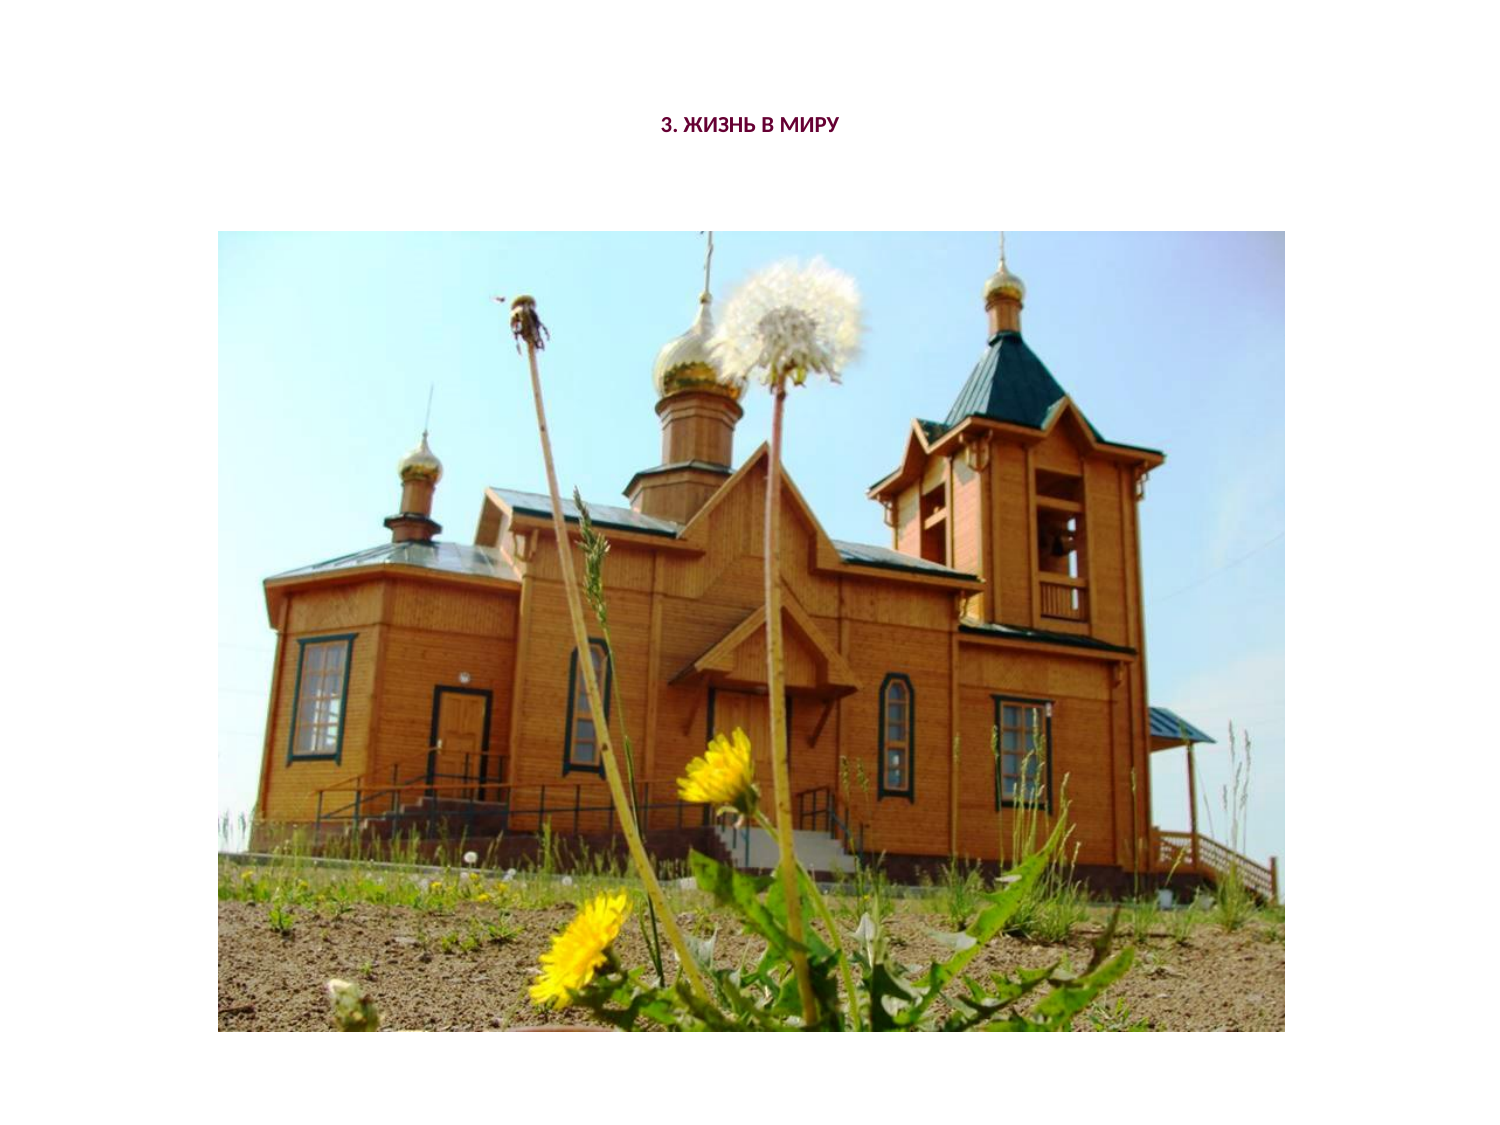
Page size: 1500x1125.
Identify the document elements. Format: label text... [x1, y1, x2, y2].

title 3. ЖИЗНЬ В МИРУ [75, 45, 1425, 185]
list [218, 231, 1286, 1032]
